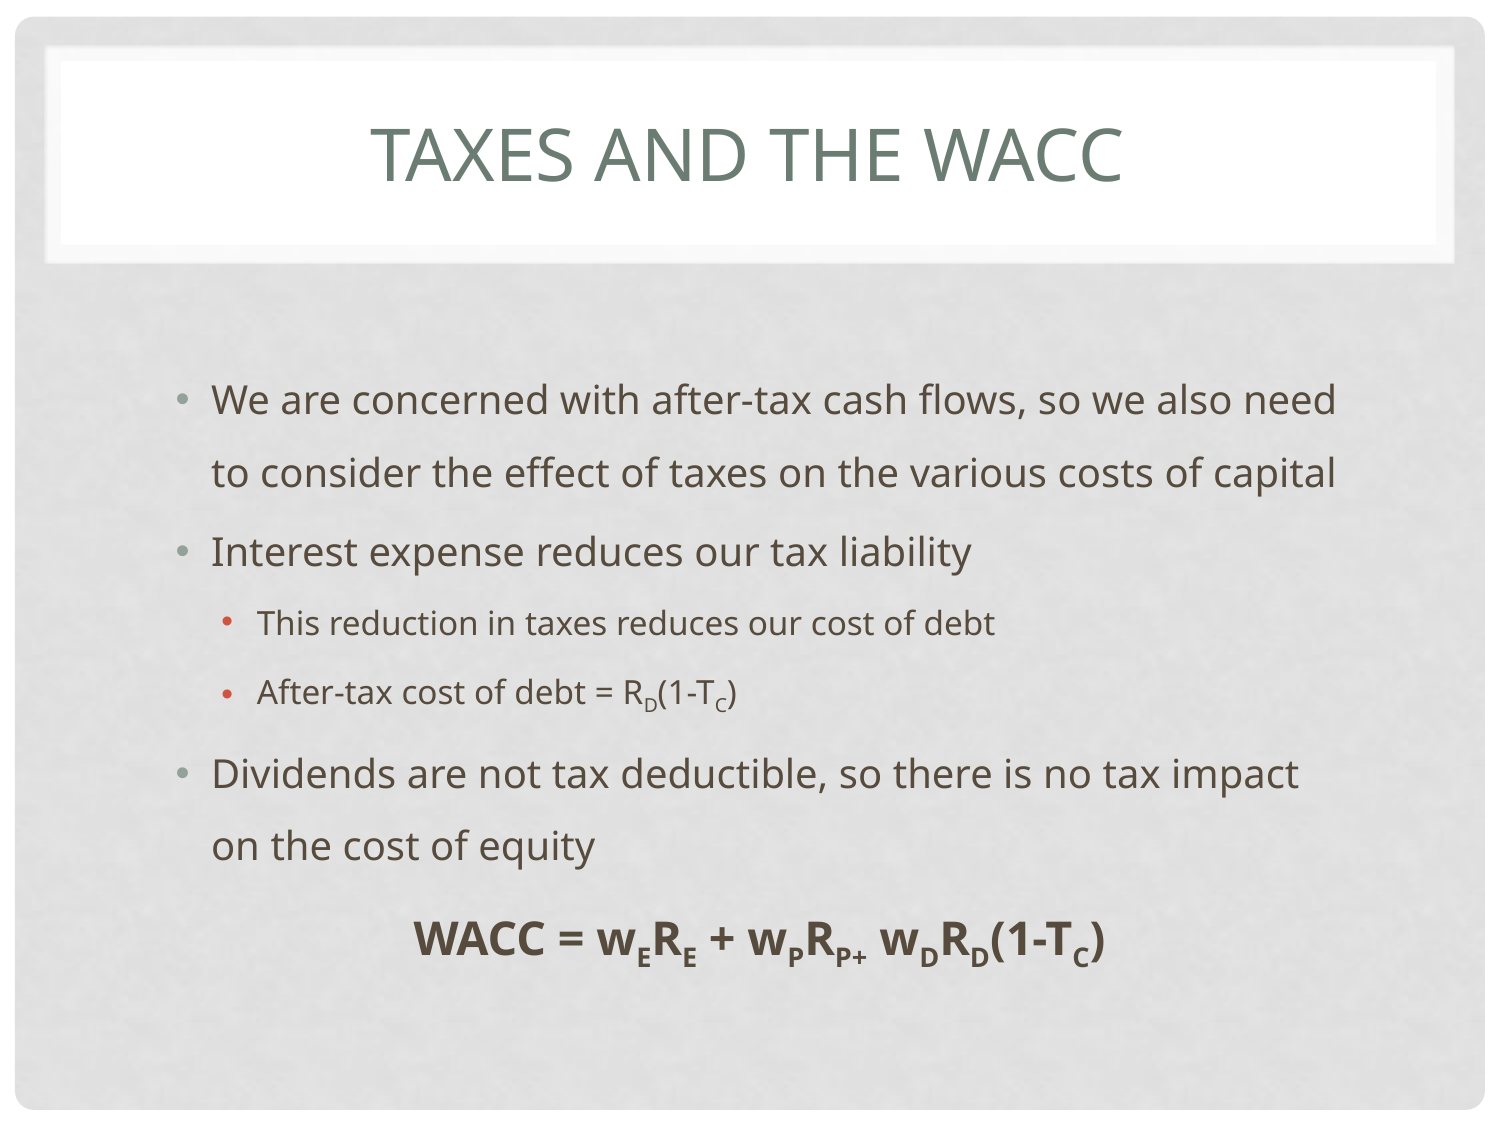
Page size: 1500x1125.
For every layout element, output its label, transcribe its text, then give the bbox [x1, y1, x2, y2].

list We are concerned with after-tax cash flows, so we also need to consider the effect of taxes on the various costs of capital Interest expense reduces our tax liability This reduction in taxes reduces our cost of debt After-tax cost of debt = RD(1-TC) Dividends are not tax deductible, so there is no tax impact on the cost of equity WACC = wERE + wPRP+ wDRD(1-TC) [143, 343, 1359, 1005]
title Taxes and the WACC [69, 66, 1425, 238]
